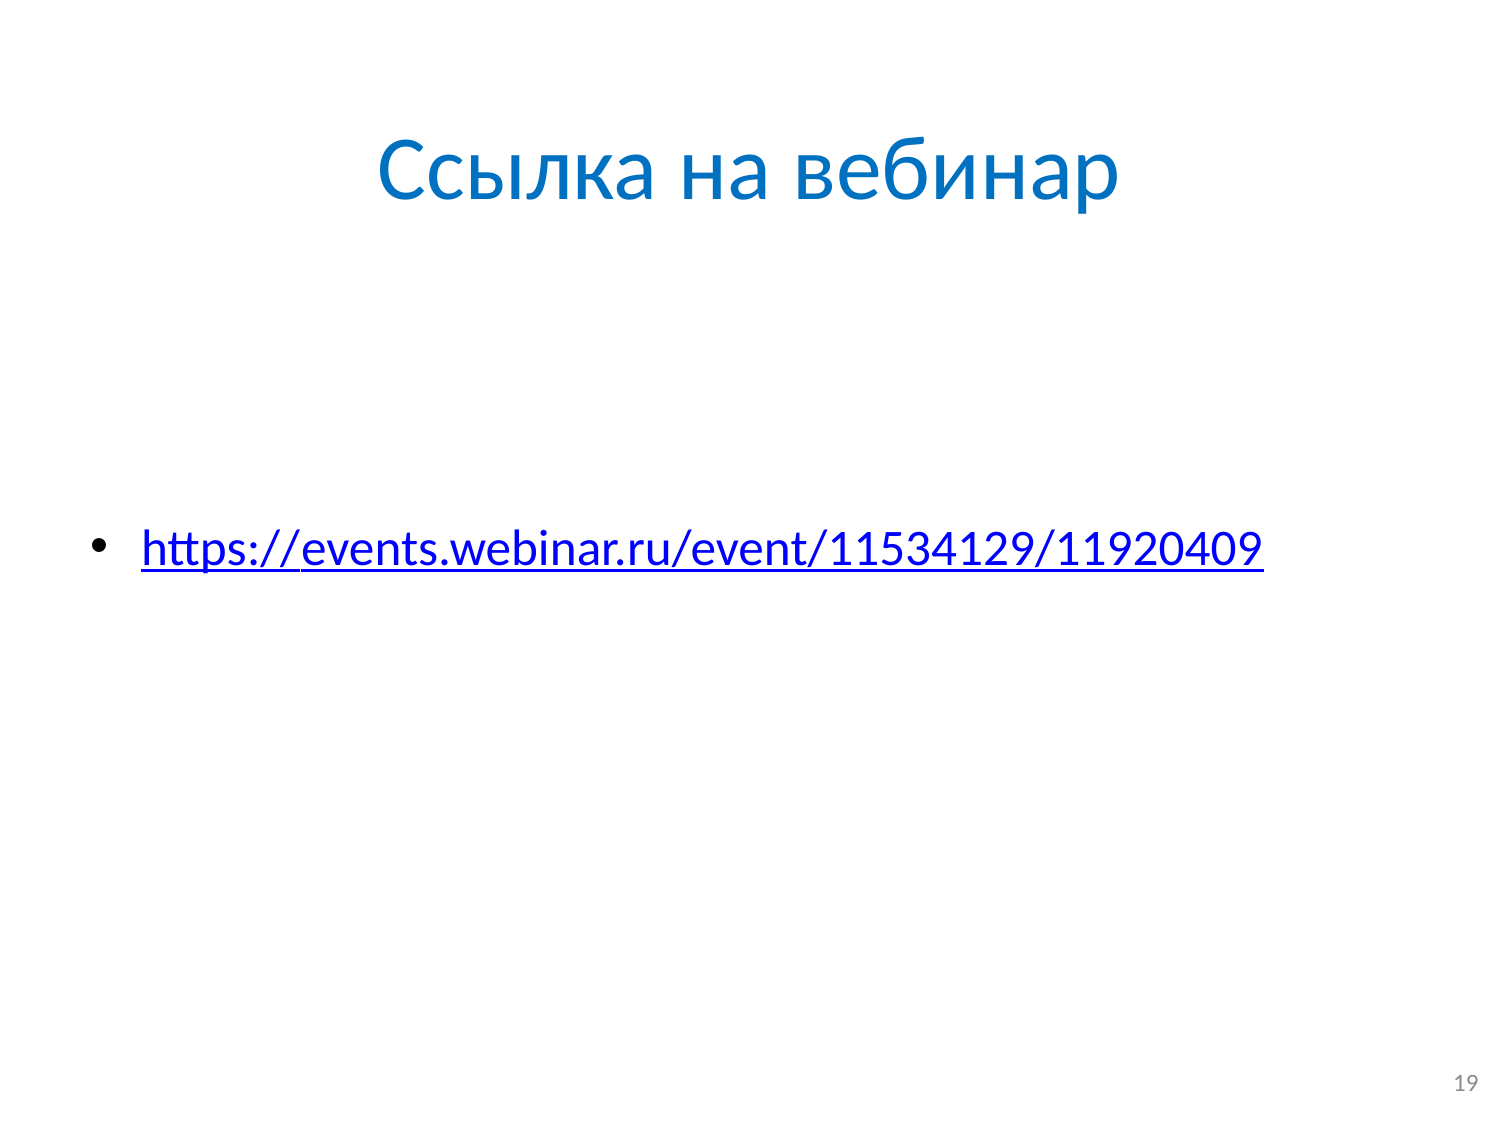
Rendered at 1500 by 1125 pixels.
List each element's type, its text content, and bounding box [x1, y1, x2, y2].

list https://events.webinar.ru/event/11534129/11920409 [75, 498, 1425, 627]
title Ссылка на вебинар [75, 45, 1425, 233]
slide_number 19 [1403, 1038, 1494, 1125]
